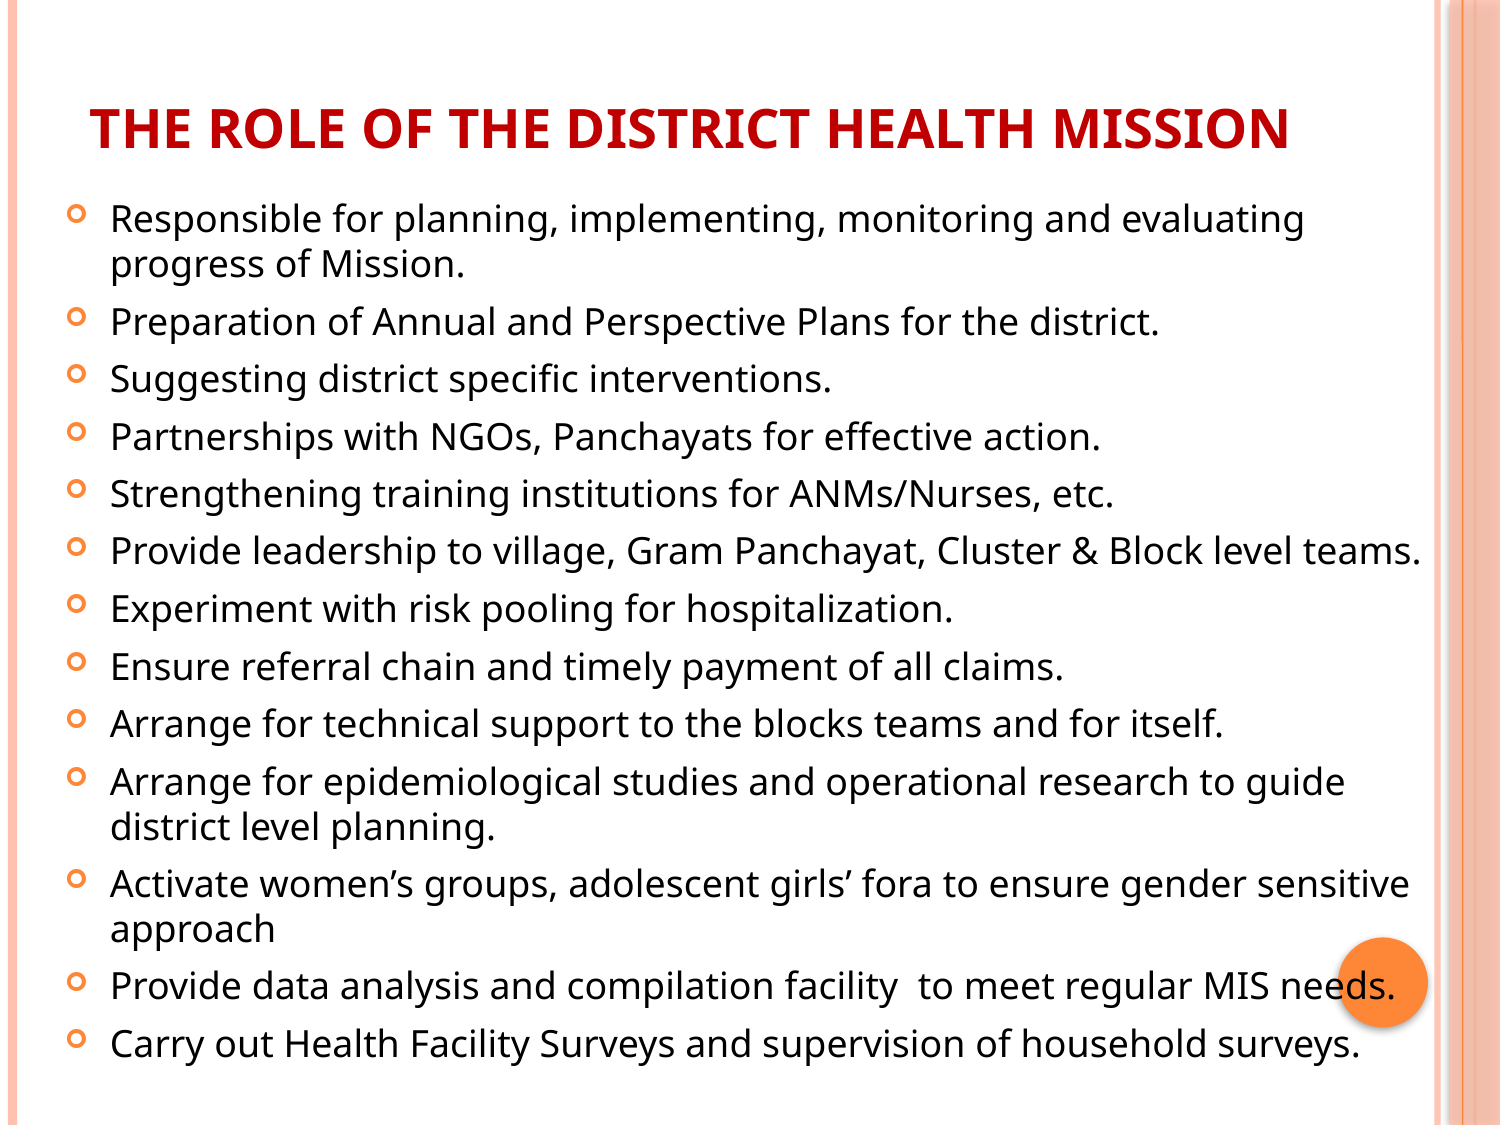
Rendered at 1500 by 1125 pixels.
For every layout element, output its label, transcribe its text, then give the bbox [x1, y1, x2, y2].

list Responsible for planning, implementing, monitoring and evaluating progress of Mission. Preparation of Annual and Perspective Plans for the district. Suggesting district specific interventions. Partnerships with NGOs, Panchayats for effective action. Strengthening training institutions for ANMs/Nurses, etc. Provide leadership to village, Gram Panchayat, Cluster & Block level teams. Experiment with risk pooling for hospitalization. Ensure referral chain and timely payment of all claims. Arrange for technical support to the blocks teams and for itself. Arrange for epidemiological studies and operational research to guide district level planning. Activate women’s groups, adolescent girls’ fora to ensure gender sensitive approach Provide data analysis and compilation facility to meet regular MIS needs. Carry out Health Facility Surveys and supervision of household surveys. [50, 187, 1450, 1062]
title The role of the District Health Mission [75, 45, 1450, 187]
